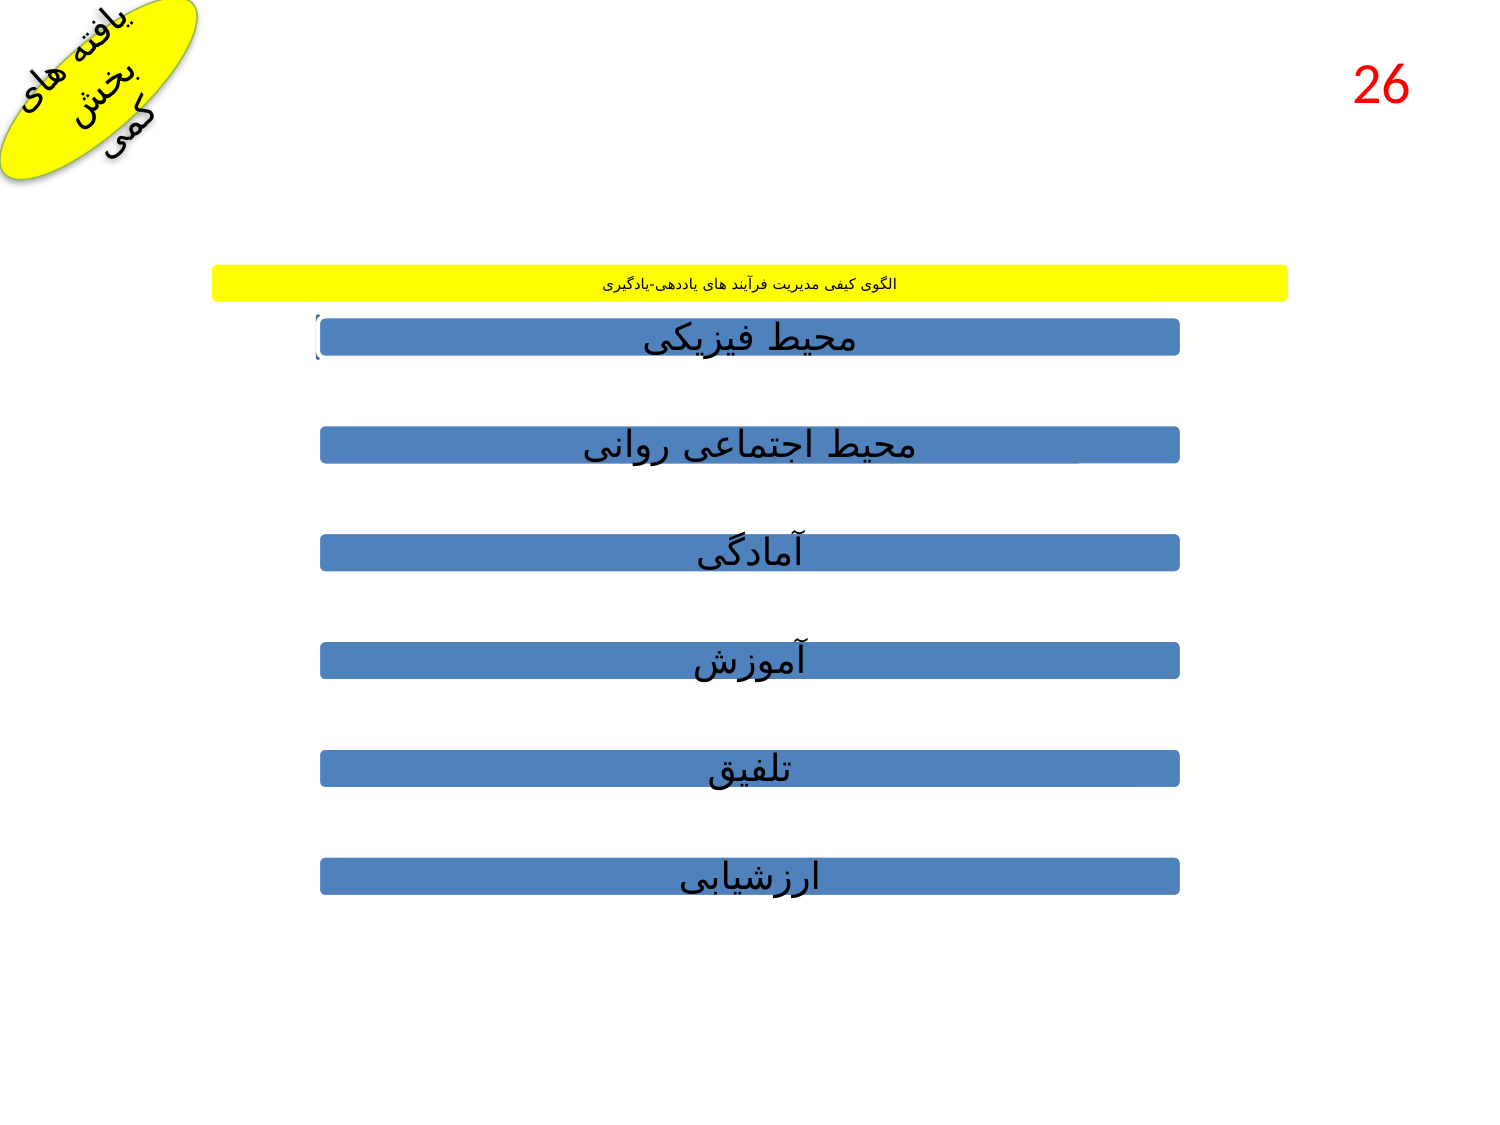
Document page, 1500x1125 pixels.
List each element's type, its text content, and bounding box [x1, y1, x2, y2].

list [74, 262, 1426, 1006]
text_box یافته های بخش کمی [0, 0, 198, 181]
text_box 26 [1337, 37, 1450, 123]
